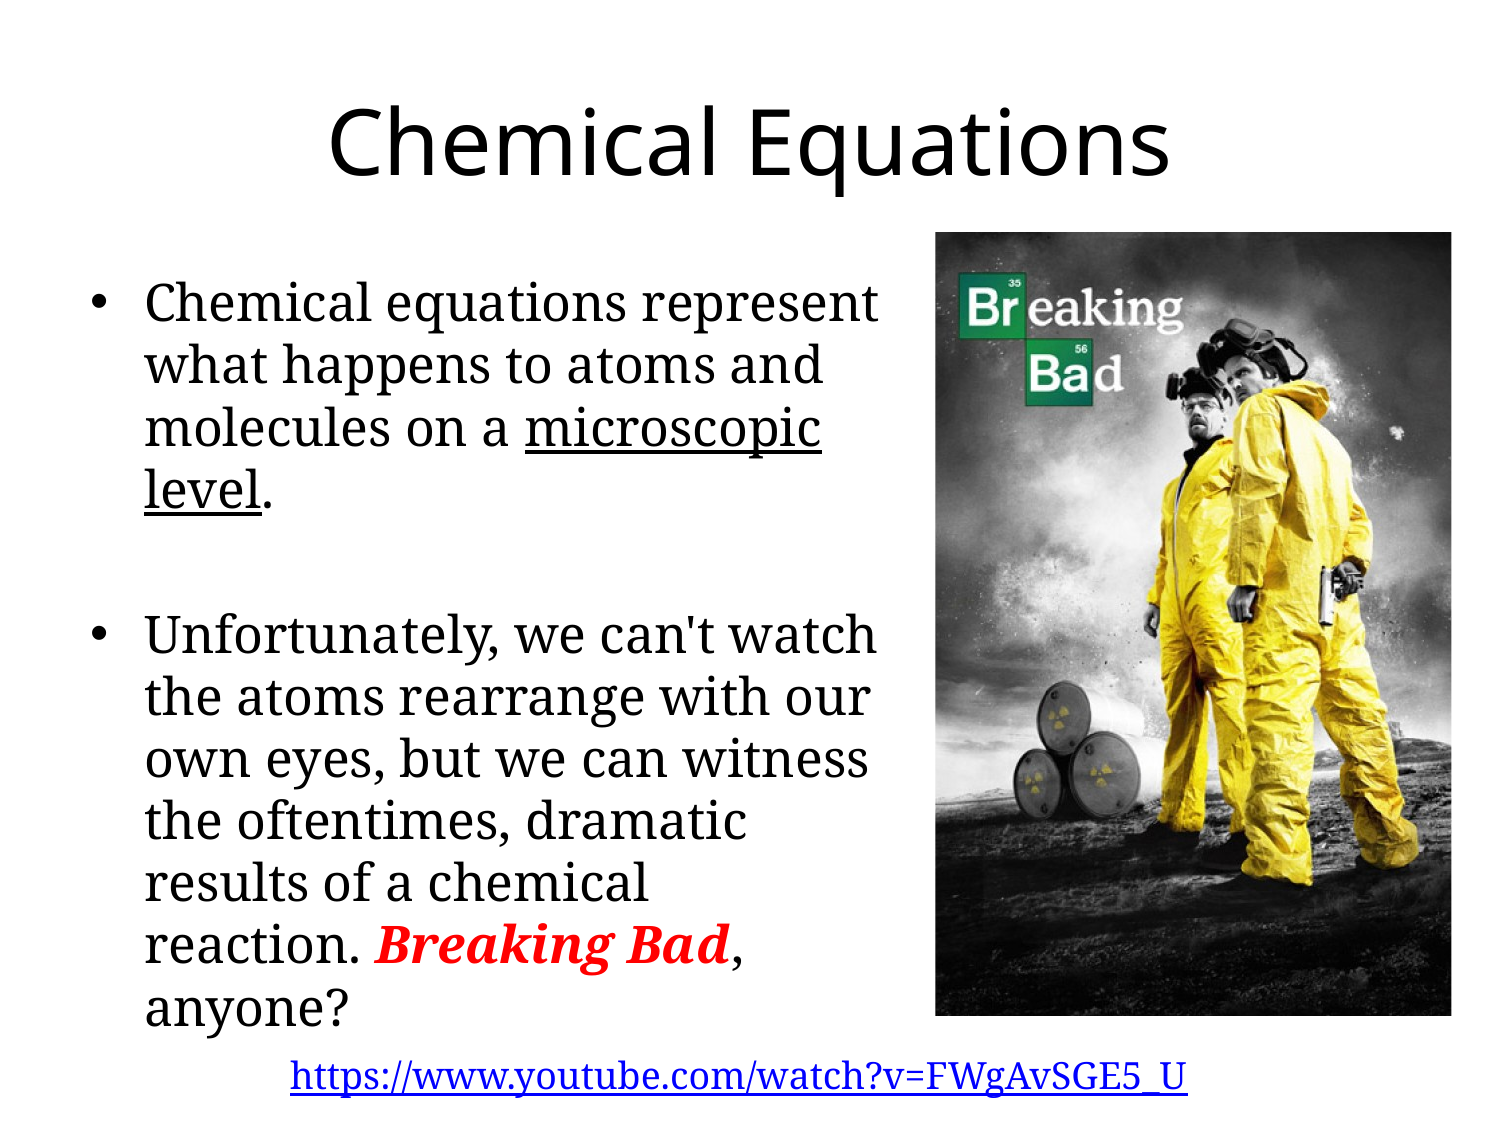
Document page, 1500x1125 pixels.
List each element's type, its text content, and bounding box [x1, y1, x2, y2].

title Chemical Equations [75, 45, 1425, 233]
text_box https://www.youtube.com/watch?v=FWgAvSGE5_U [275, 1044, 1500, 1125]
picture [935, 232, 1452, 1016]
list Chemical equations represent what happens to atoms and molecules on a microscopic level. Unfortunately, we can't watch the atoms rearrange with our own eyes, but we can witness the oftentimes, dramatic results of a chemical reaction. Breaking Bad, anyone? [75, 262, 911, 1045]
